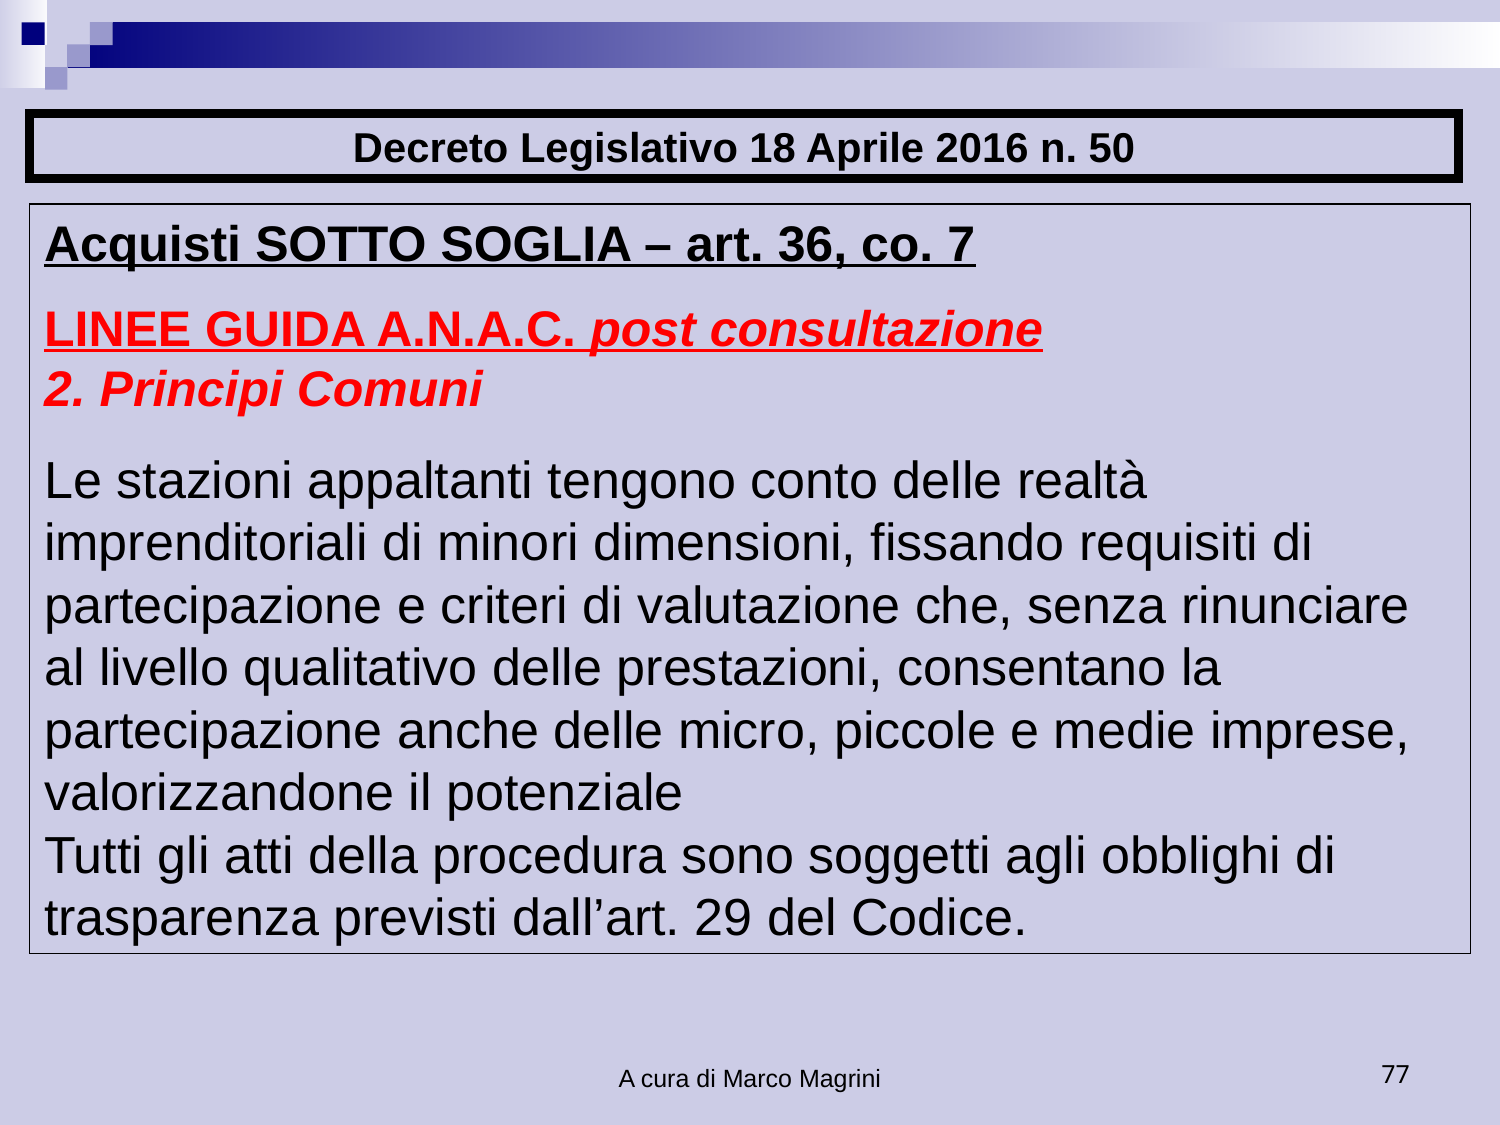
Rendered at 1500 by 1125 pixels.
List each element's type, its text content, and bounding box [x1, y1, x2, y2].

text_box Decreto Legislativo 18 Aprile 2016 n. 50 [29, 113, 1459, 179]
slide_number 77 [1074, 1025, 1425, 1100]
text_box Acquisti SOTTO SOGLIA – art. 36, co. 7 LINEE GUIDA A.N.A.C. post consultazione 2. Principi Comuni Le stazioni appaltanti tengono conto delle realtà imprenditoriali di minori dimensioni, fissando requisiti di partecipazione e criteri di valutazione che, senza rinunciare al livello qualitativo delle prestazioni, consentano la partecipazione anche delle micro, piccole e medie imprese, valorizzandone il potenziale Tutti gli atti della procedura sono soggetti agli obblighi di trasparenza previsti dall’art. 29 del Codice. [29, 203, 1471, 954]
footer A cura di Marco Magrini [512, 1025, 988, 1100]
